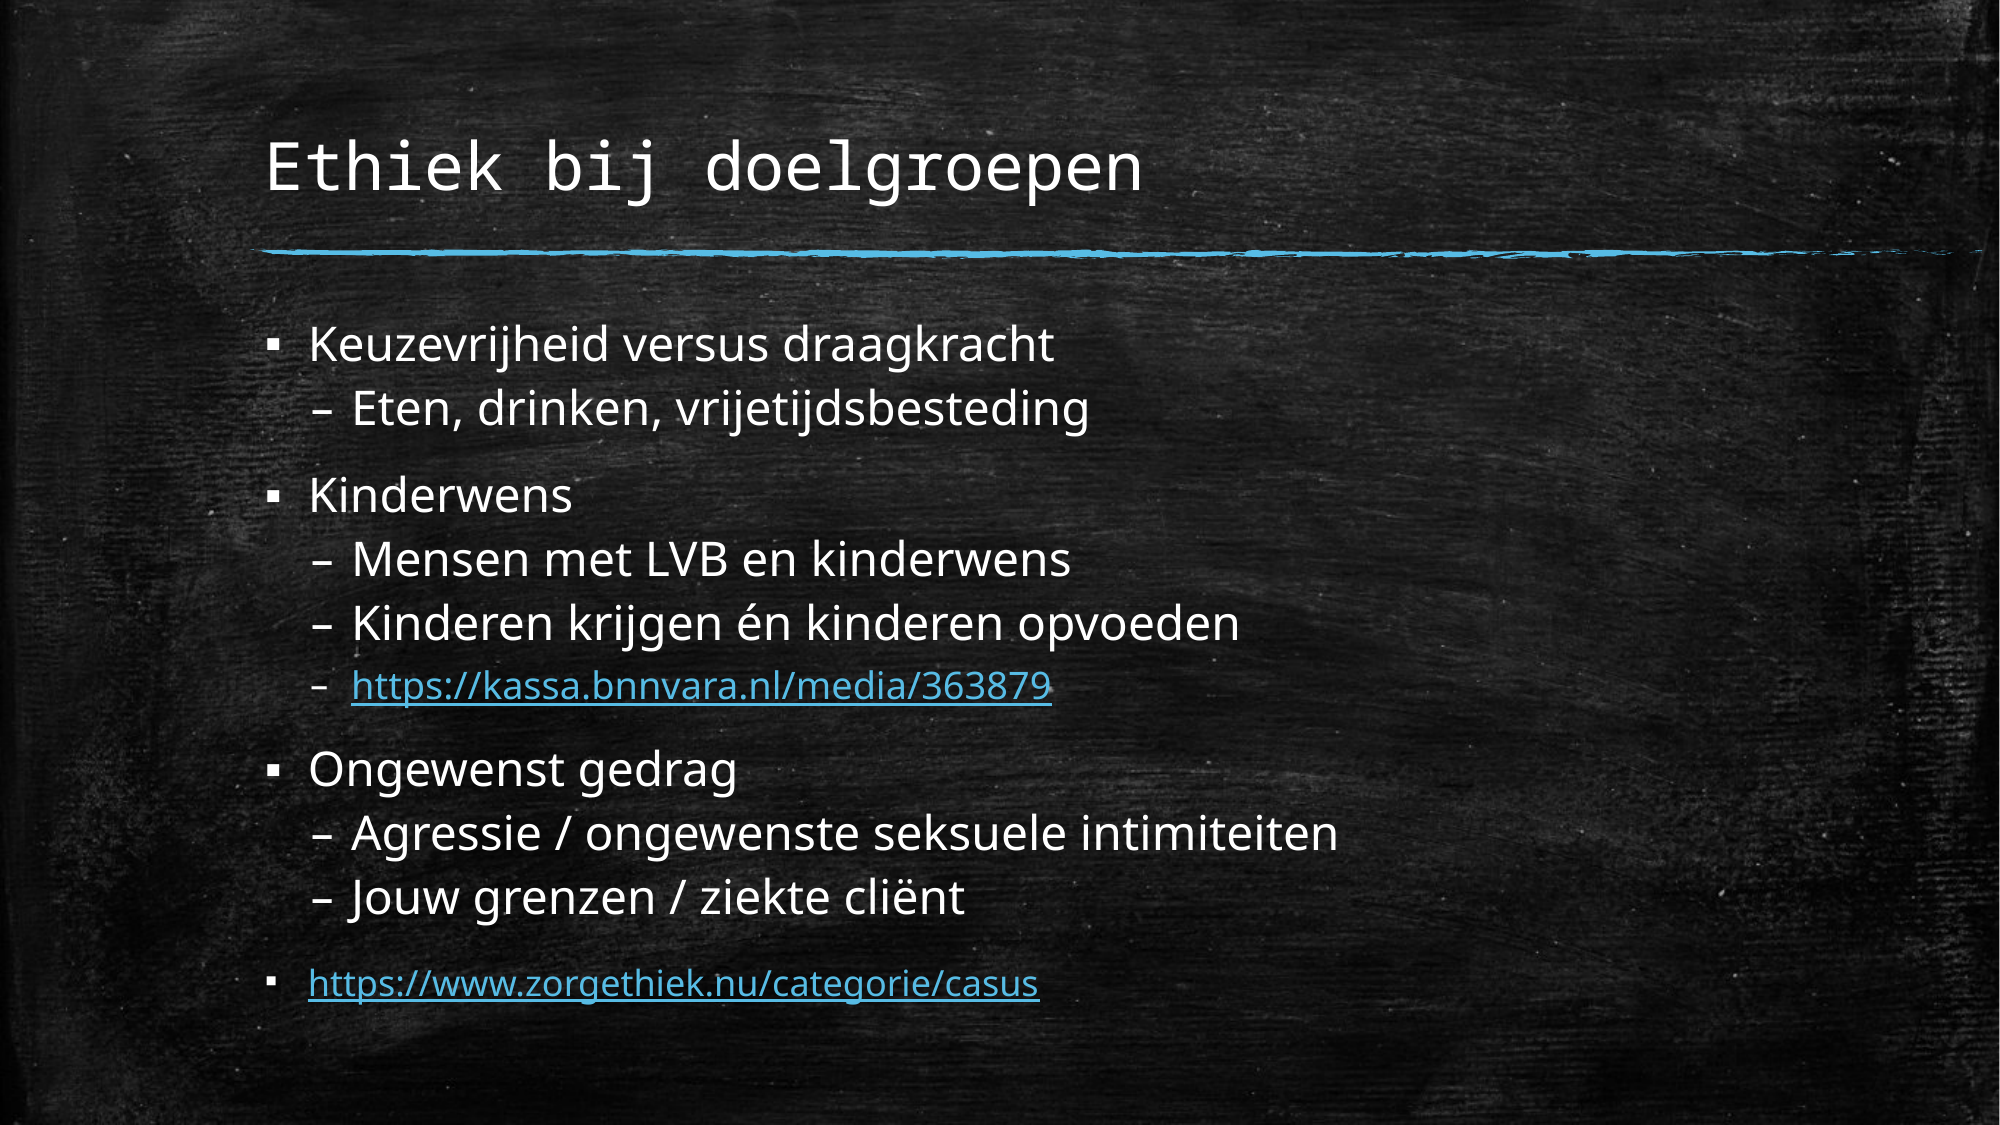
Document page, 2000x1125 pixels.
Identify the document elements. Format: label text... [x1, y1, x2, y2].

title Ethiek bij doelgroepen [249, 45, 1750, 213]
list Keuzevrijheid versus draagkracht Eten, drinken, vrijetijdsbesteding Kinderwens Mensen met LVB en kinderwens Kinderen krijgen én kinderen opvoeden https://kassa.bnnvara.nl/media/363879 Ongewenst gedrag Agressie / ongewenste seksuele intimiteiten Jouw grenzen / ziekte cliënt https://www.zorgethiek.nu/categorie/casus [249, 312, 1750, 1013]
